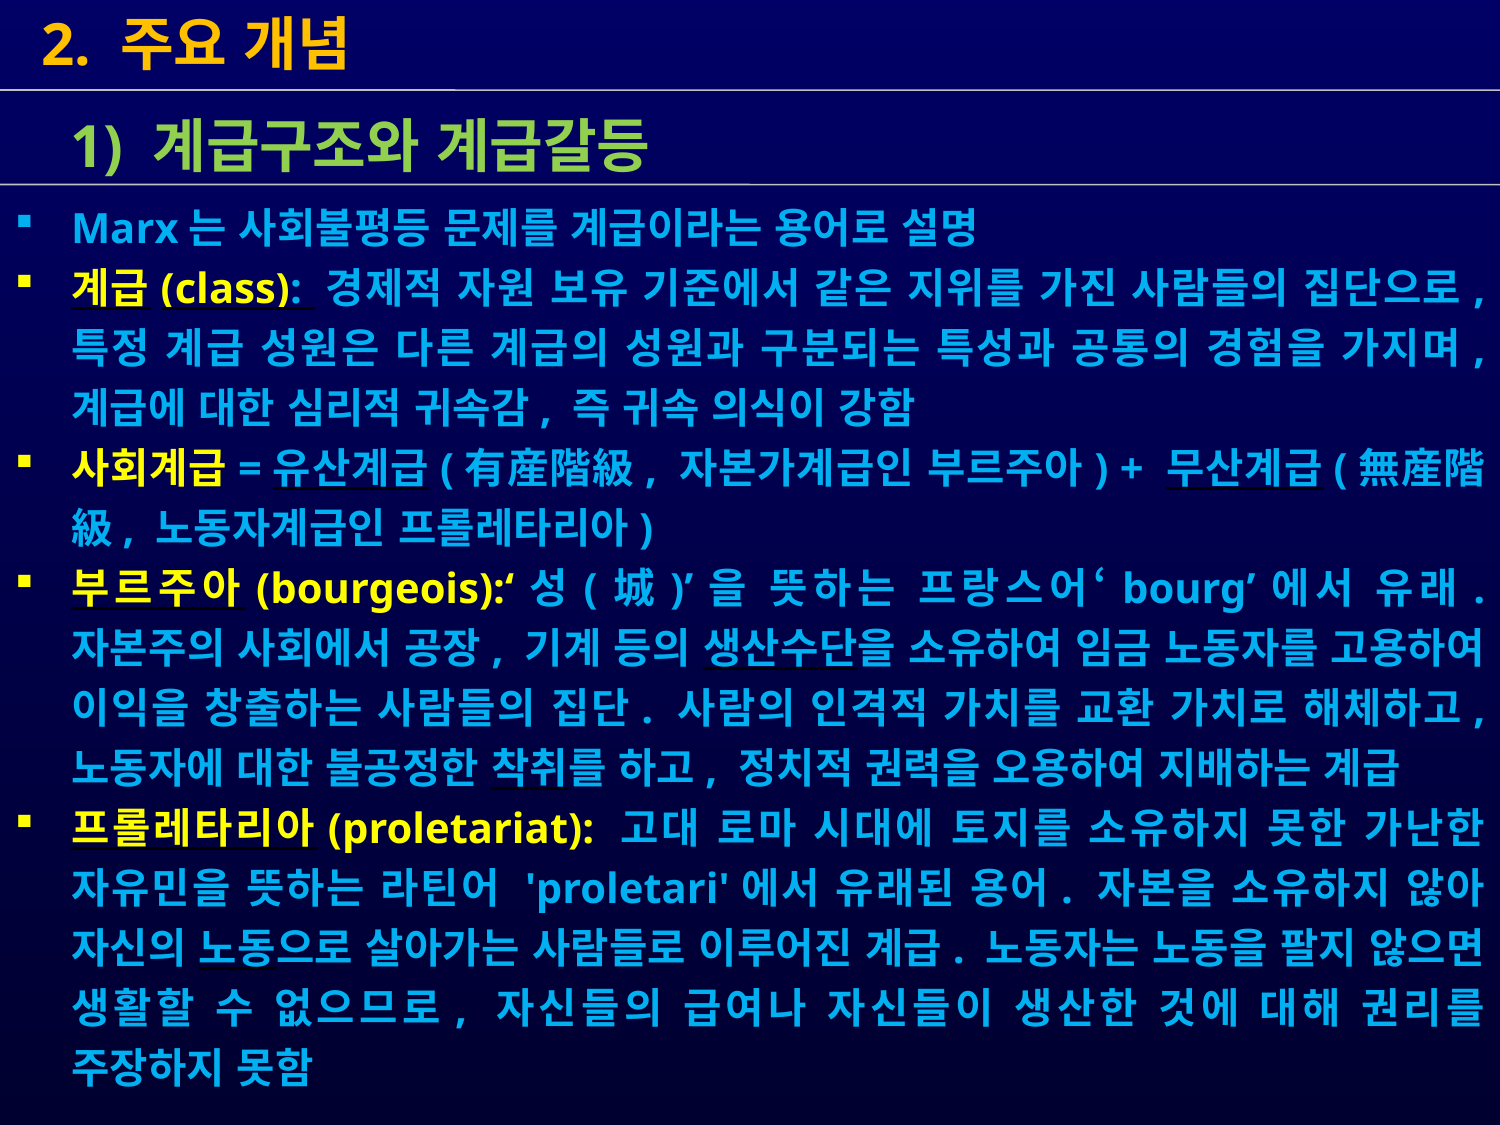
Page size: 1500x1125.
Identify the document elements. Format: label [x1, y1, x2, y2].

text_box [0, 0, 1500, 1101]
